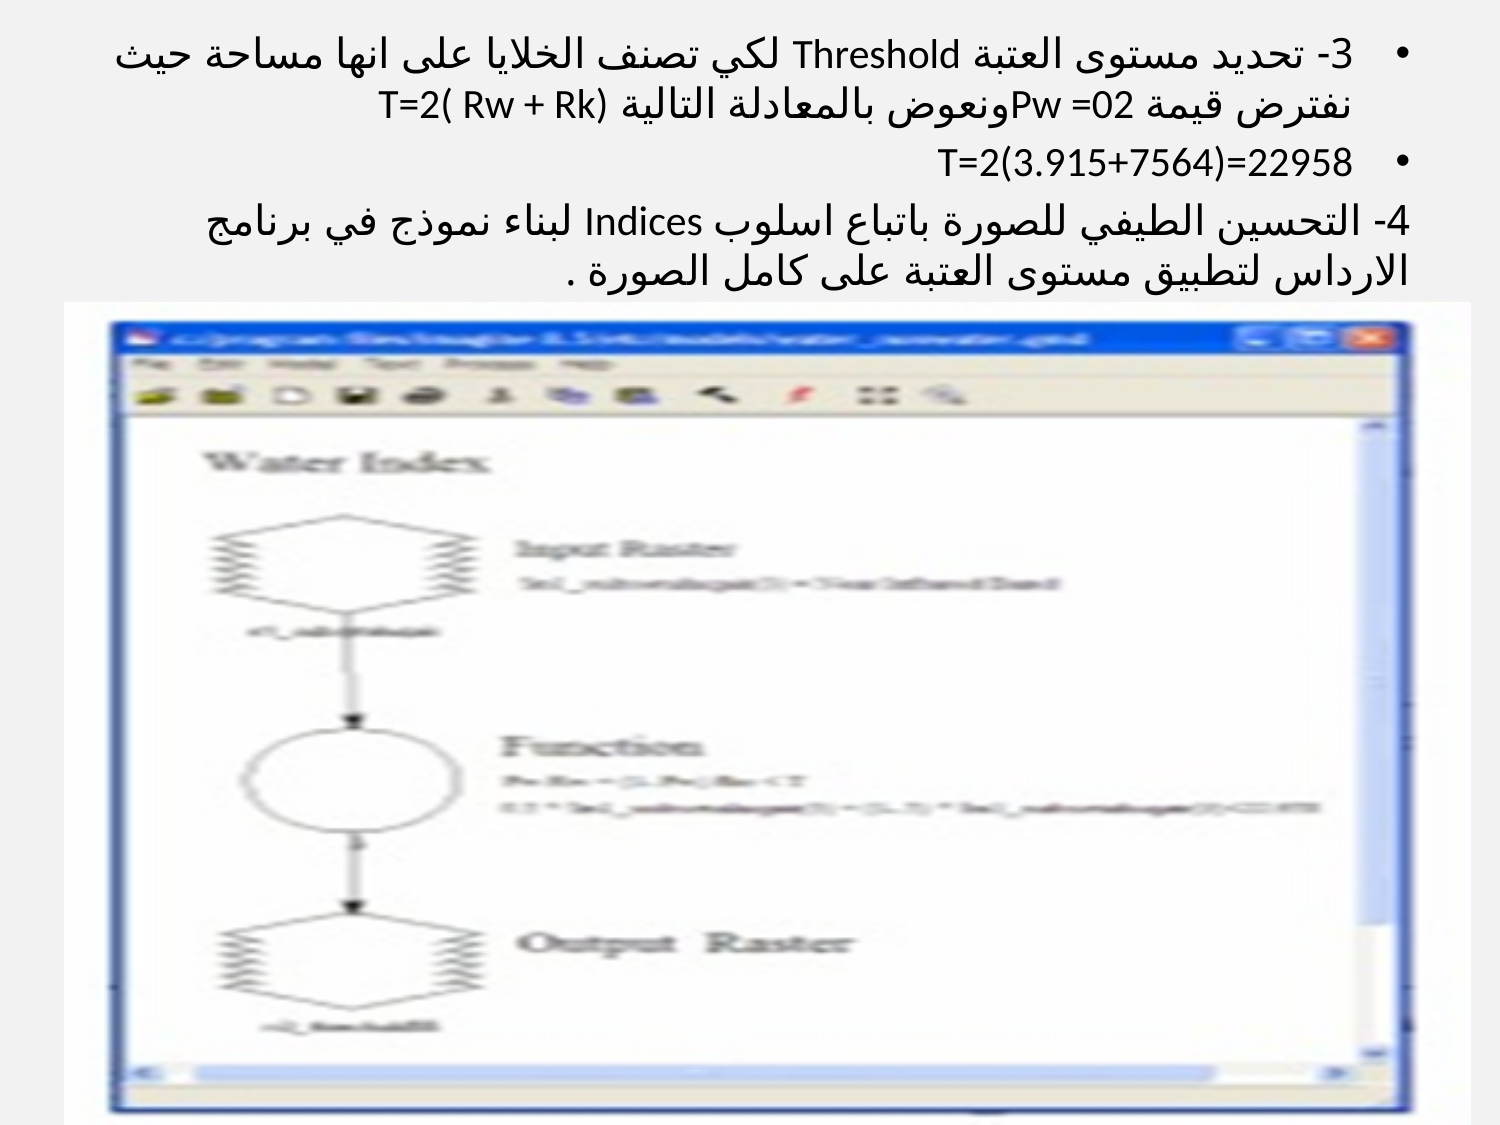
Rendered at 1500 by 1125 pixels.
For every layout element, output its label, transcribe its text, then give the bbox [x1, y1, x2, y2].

picture [64, 302, 1471, 1125]
list 3- تحديد مستوى العتبة Threshold لكي تصنف الخلايا على انها مساحة حيث نفترض قيمة Pw =02ونعوض بالمعادلة التالية T=2( Rw + Rk) T=2(3.915+7564)=22958 4- التحسين الطيفي للصورة باتباع اسلوب Indices لبناء نموذج في برنامج الارداس لتطبيق مستوى العتبة على كامل الصورة . [75, 19, 1425, 301]
